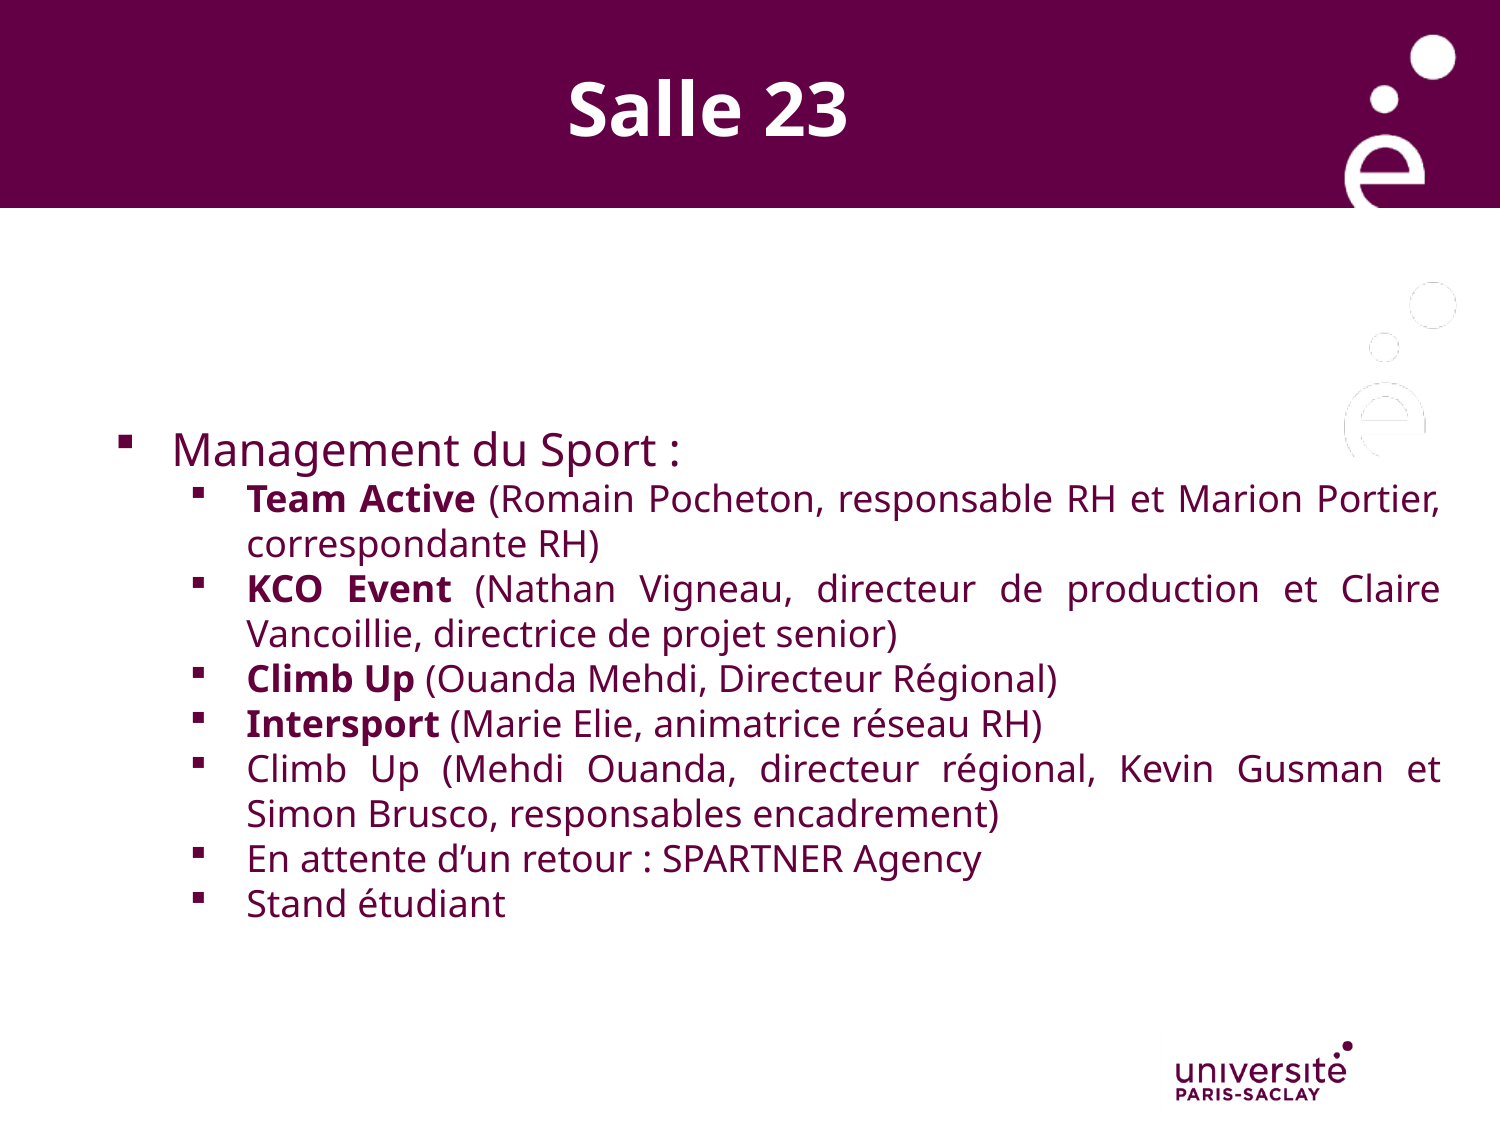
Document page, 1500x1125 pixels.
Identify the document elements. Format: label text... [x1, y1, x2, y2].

picture [1324, 30, 1476, 208]
picture [1324, 278, 1476, 457]
text_box Management du Sport : Team Active (Romain Pocheton, responsable RH et Marion Portier, correspondante RH) KCO Event (Nathan Vigneau, directeur de production et Claire Vancoillie, directrice de projet senior) Climb Up (Ouanda Mehdi, Directeur Régional) Intersport (Marie Elie, animatrice réseau RH) Climb Up (Mehdi Ouanda, directeur régional, Kevin Gusman et Simon Brusco, responsables encadrement) En attente d’un retour : SPARTNER Agency Stand étudiant [100, 385, 1457, 933]
picture [1160, 1024, 1368, 1116]
text_box Salle 23 [371, 54, 1046, 160]
